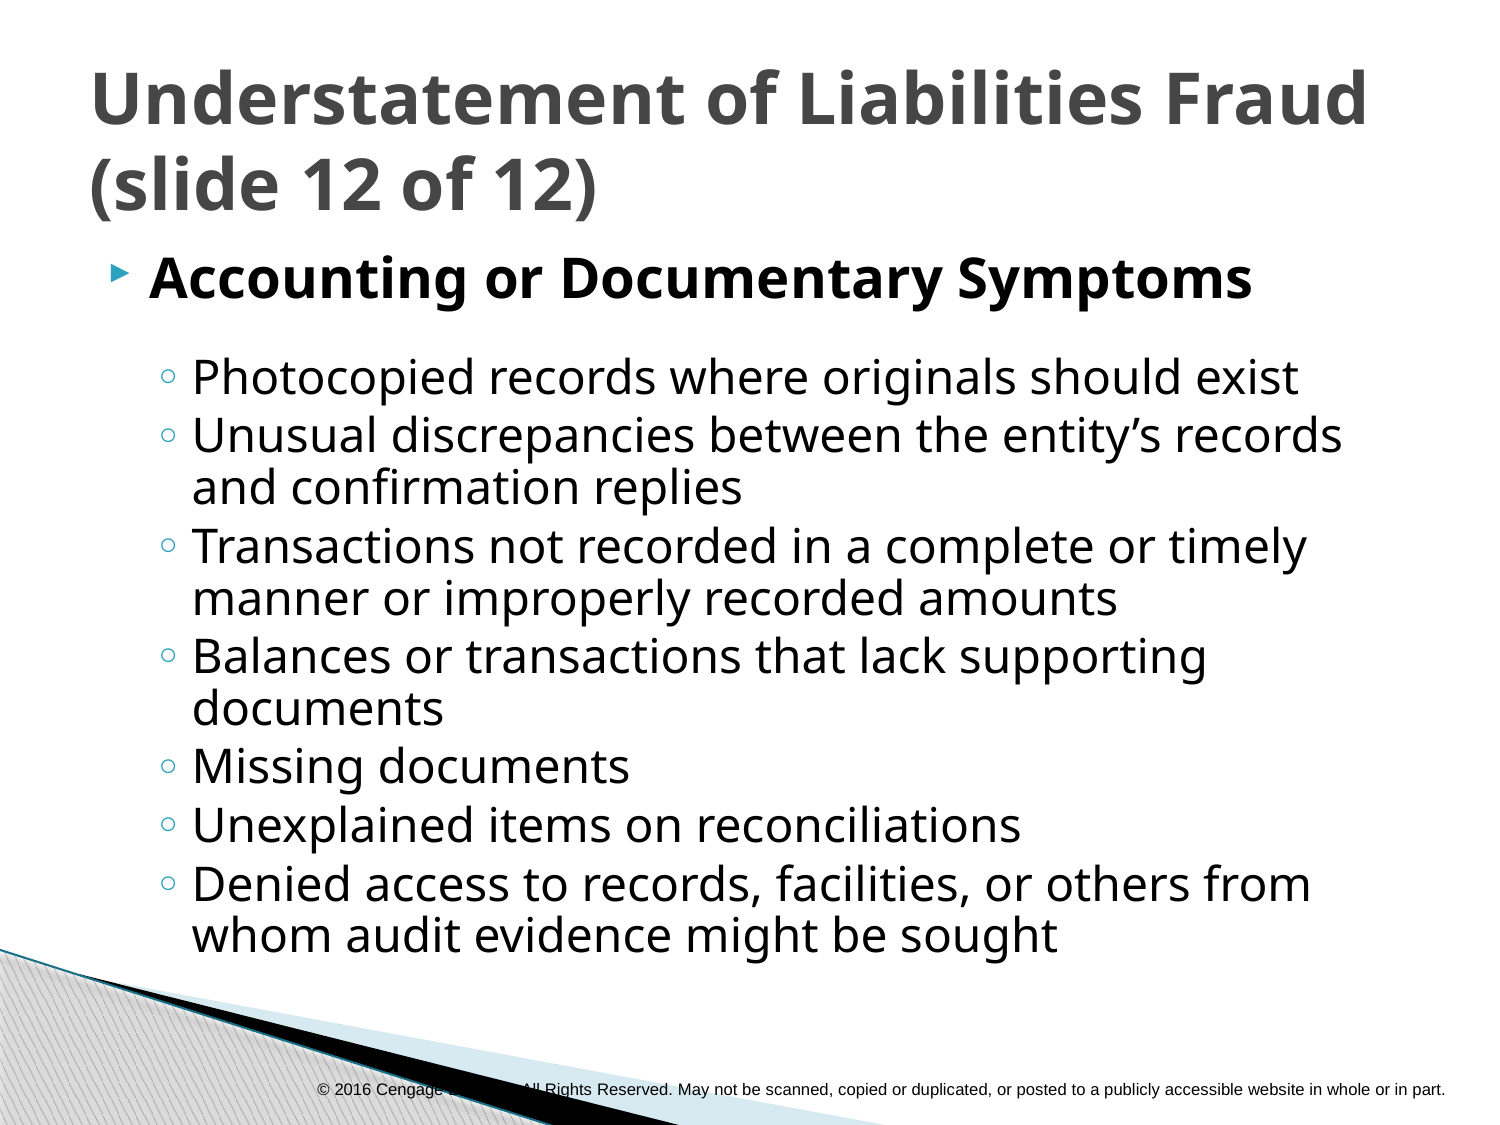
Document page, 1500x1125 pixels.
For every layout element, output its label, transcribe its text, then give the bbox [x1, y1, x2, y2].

title Understatement of Liabilities Fraud (slide 12 of 12) [75, 45, 1425, 233]
text_box © 2016 Cengage Learning. All Rights Reserved. May not be scanned, copied or duplicated, or posted to a publicly accessible website in whole or in part. [24, 1018, 1463, 1107]
list Accounting or Documentary Symptoms Photocopied records where originals should exist Unusual discrepancies between the entity’s records and confirmation replies Transactions not recorded in a complete or timely manner or improperly recorded amounts Balances or transactions that lack supporting documents Missing documents Unexplained items on reconciliations Denied access to records, facilities, or others from whom audit evidence might be sought [75, 243, 1425, 1018]
